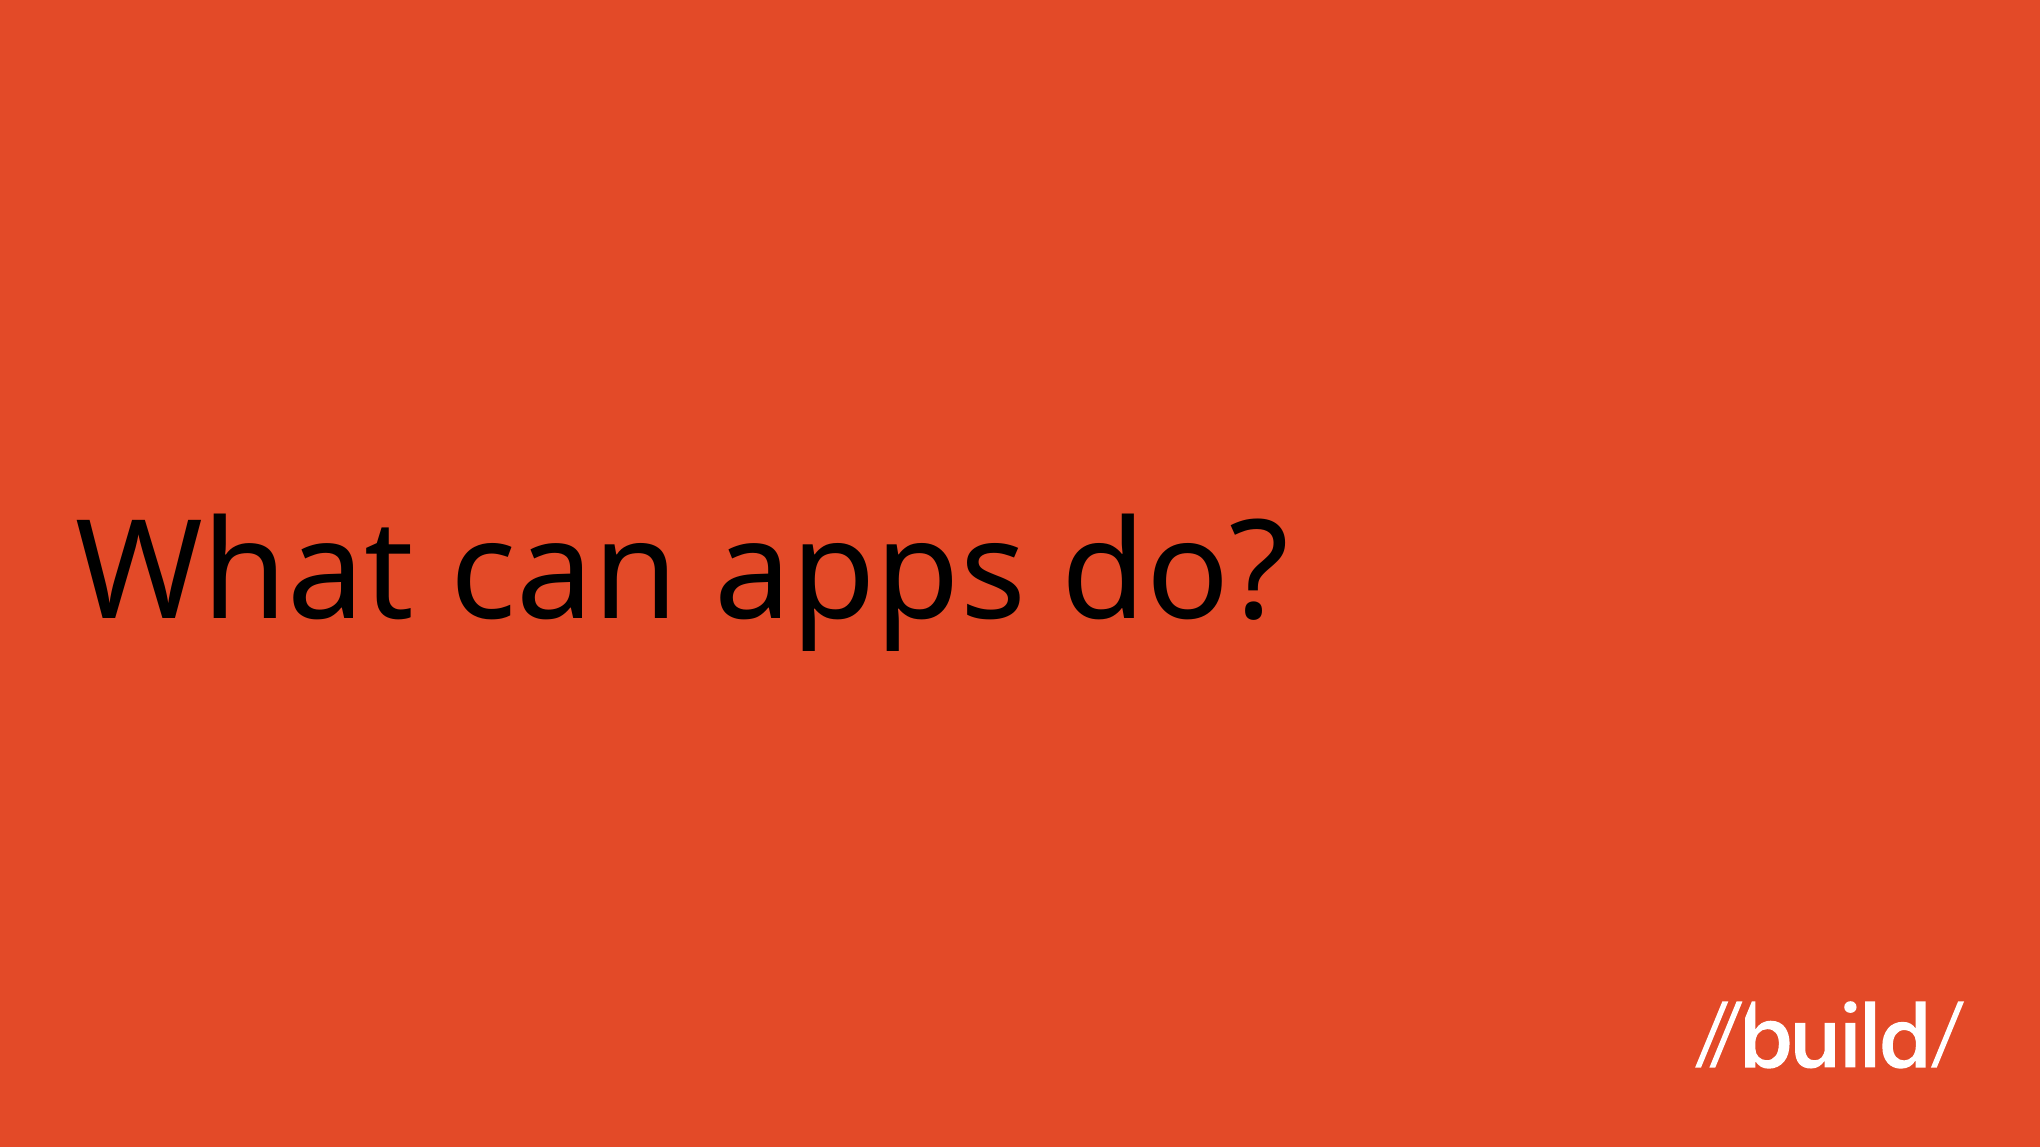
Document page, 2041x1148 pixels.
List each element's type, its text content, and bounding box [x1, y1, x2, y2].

title What can apps do? [45, 498, 1996, 649]
